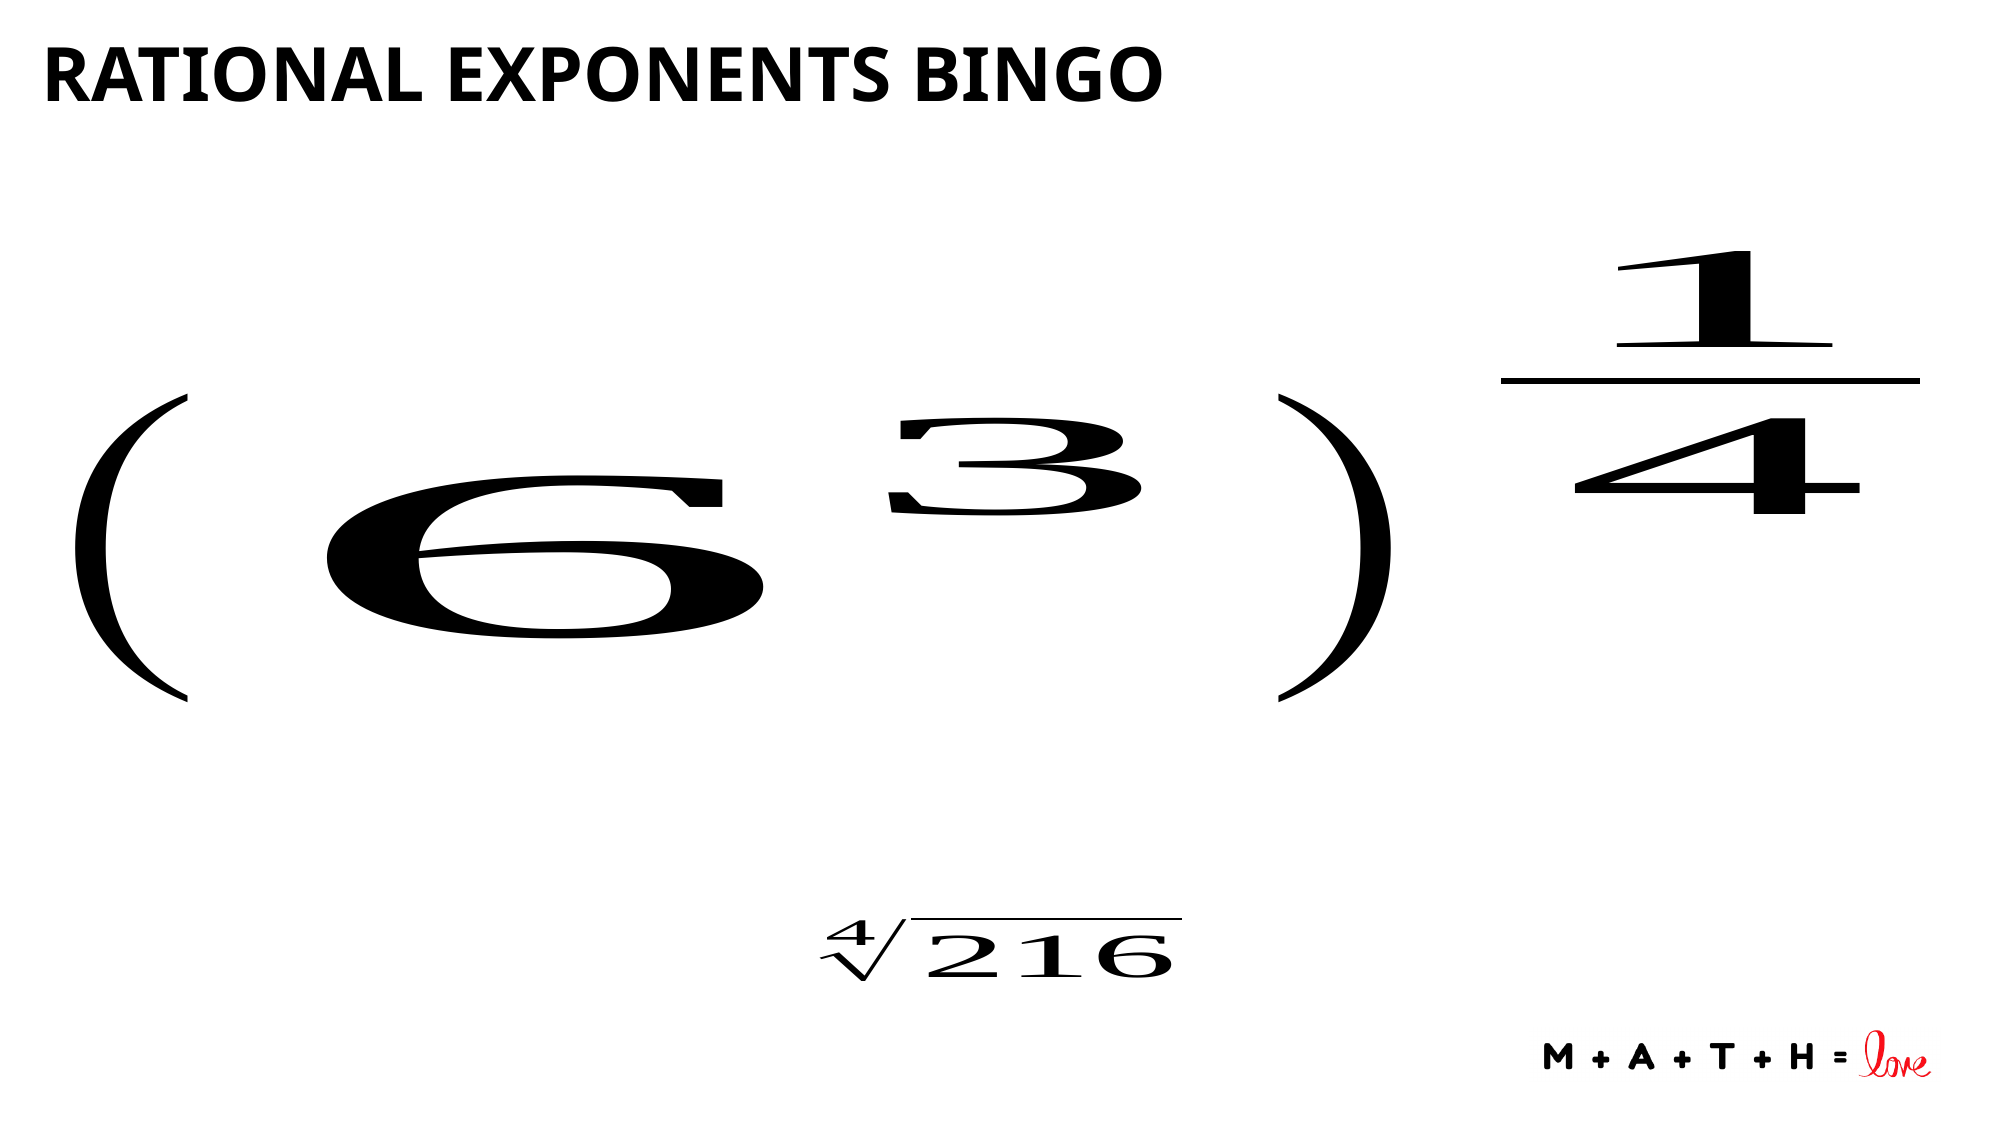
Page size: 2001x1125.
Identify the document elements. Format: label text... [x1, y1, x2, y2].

text_box RATIONAL EXPONENTS BINGO [27, 18, 1323, 124]
picture [1528, 1026, 1941, 1082]
